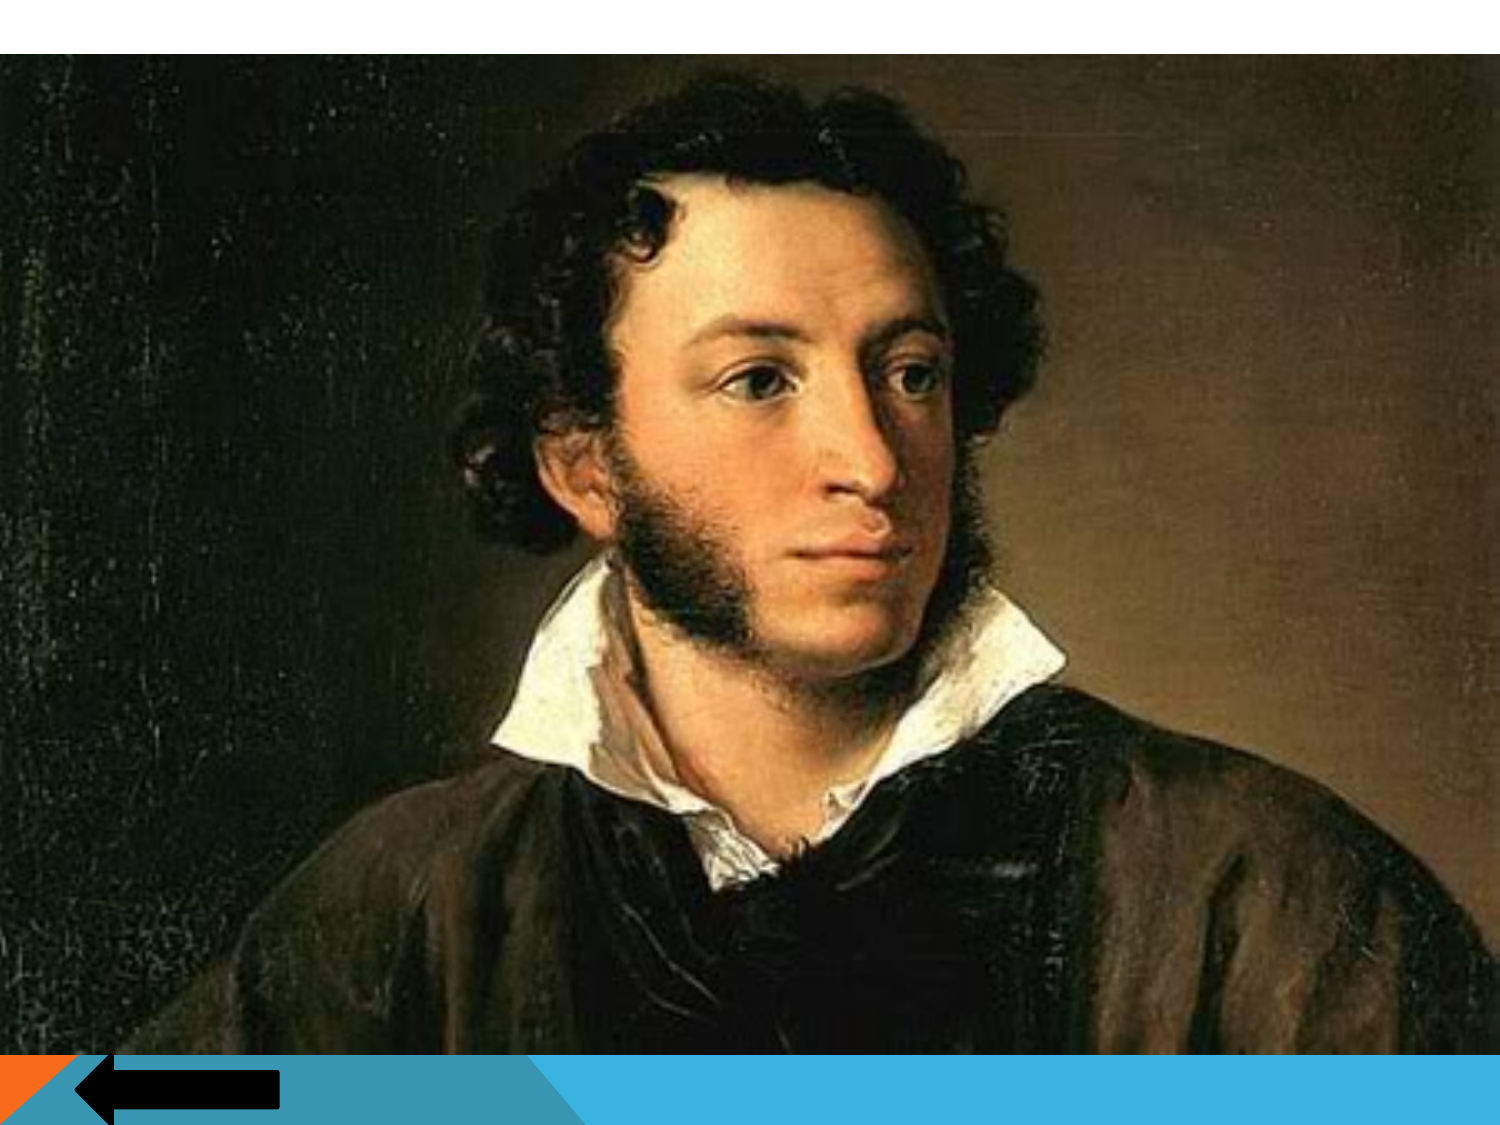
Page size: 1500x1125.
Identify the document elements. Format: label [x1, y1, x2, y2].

picture [0, 54, 1500, 1055]
text_box [74, 1062, 280, 1125]
